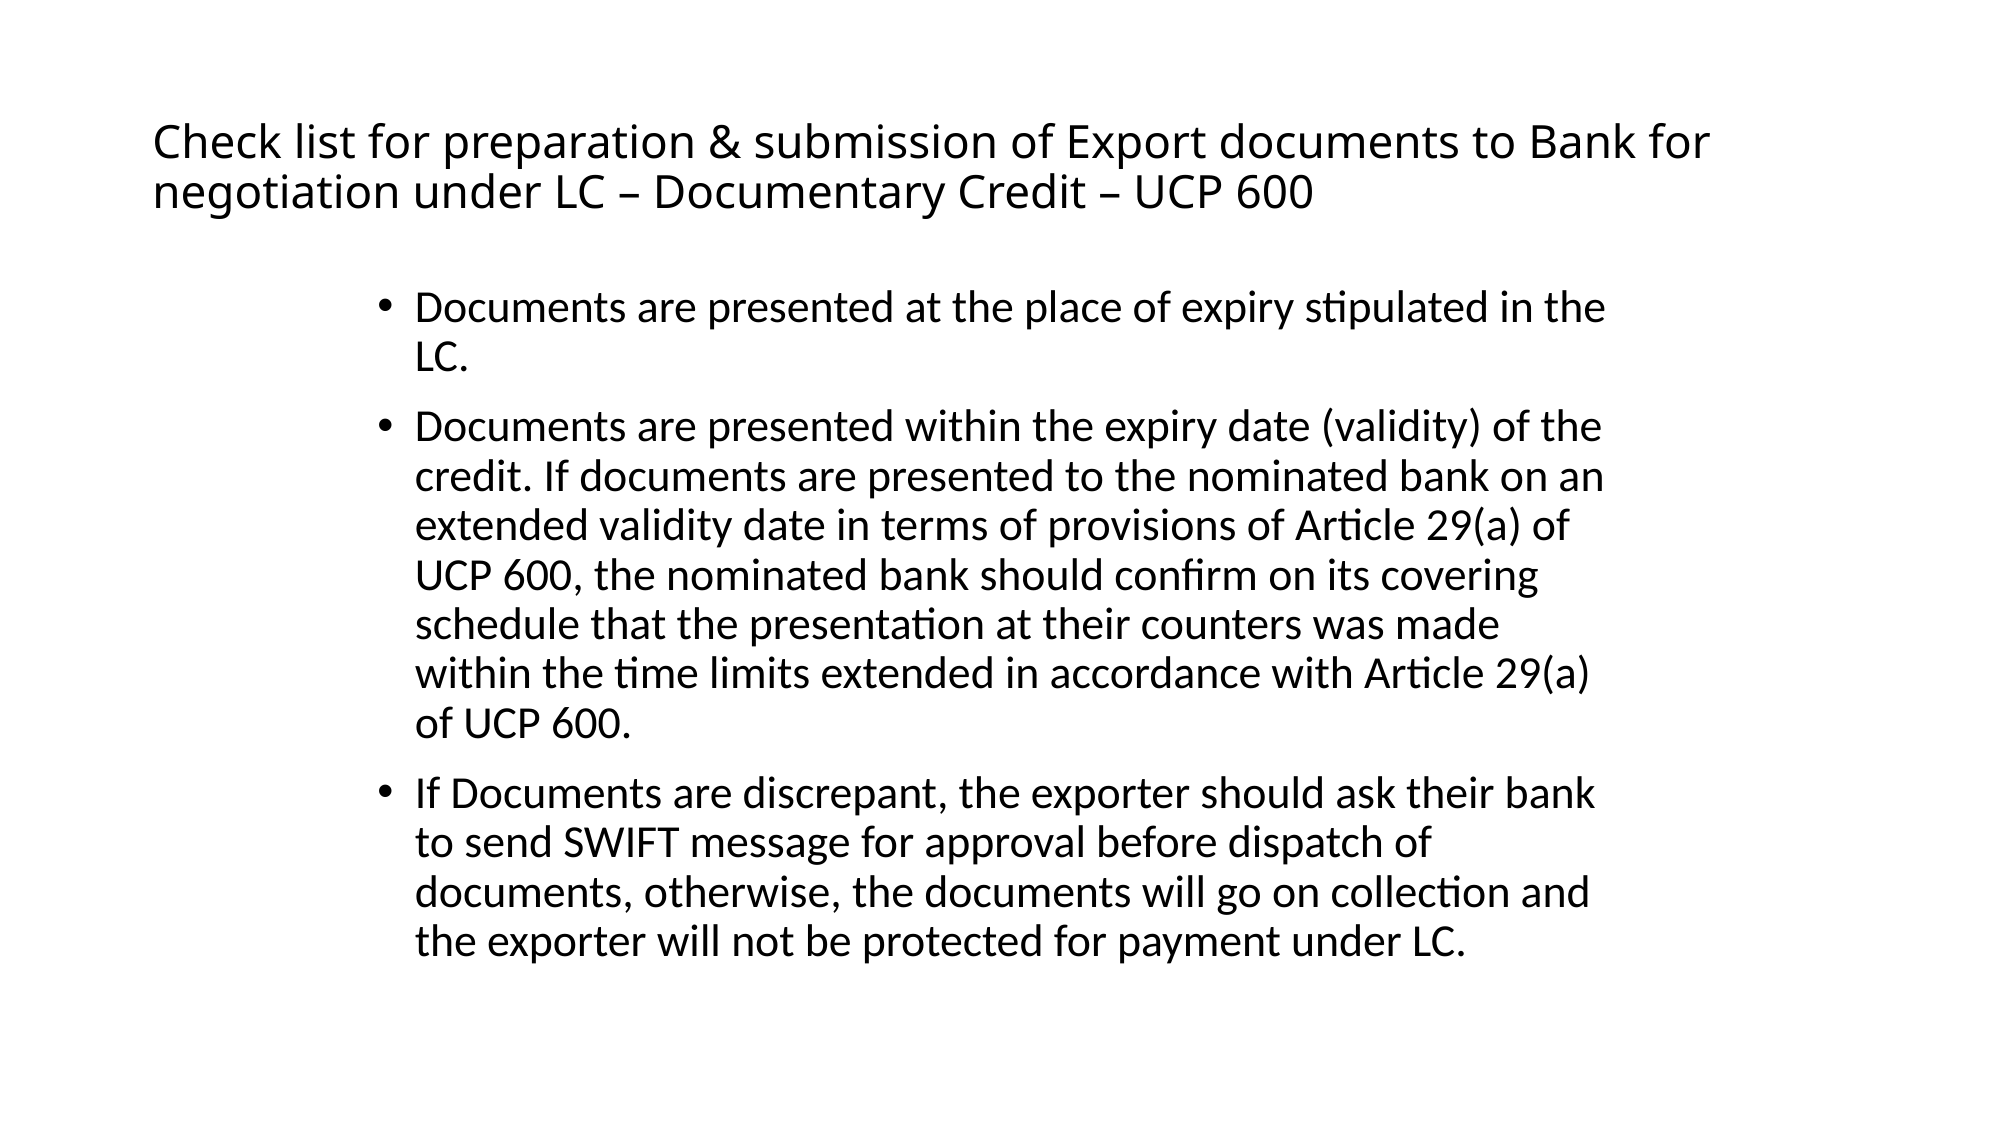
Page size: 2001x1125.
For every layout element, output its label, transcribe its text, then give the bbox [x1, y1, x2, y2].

list Documents are presented at the place of expiry stipulated in the LC. Documents are presented within the expiry date (validity) of the credit. If documents are presented to the nominated bank on an extended validity date in terms of provisions of Article 29(a) of UCP 600, the nominated bank should confirm on its covering schedule that the presentation at their counters was made within the time limits extended in accordance with Article 29(a) of UCP 600. If Documents are discrepant, the exporter should ask their bank to send SWIFT message for approval before dispatch of documents, otherwise, the documents will go on collection and the exporter will not be protected for payment under LC. [362, 275, 1638, 1000]
title Check list for preparation & submission of Export documents to Bank for negotiation under LC – Documentary Credit – UCP 600 [137, 59, 1863, 278]
